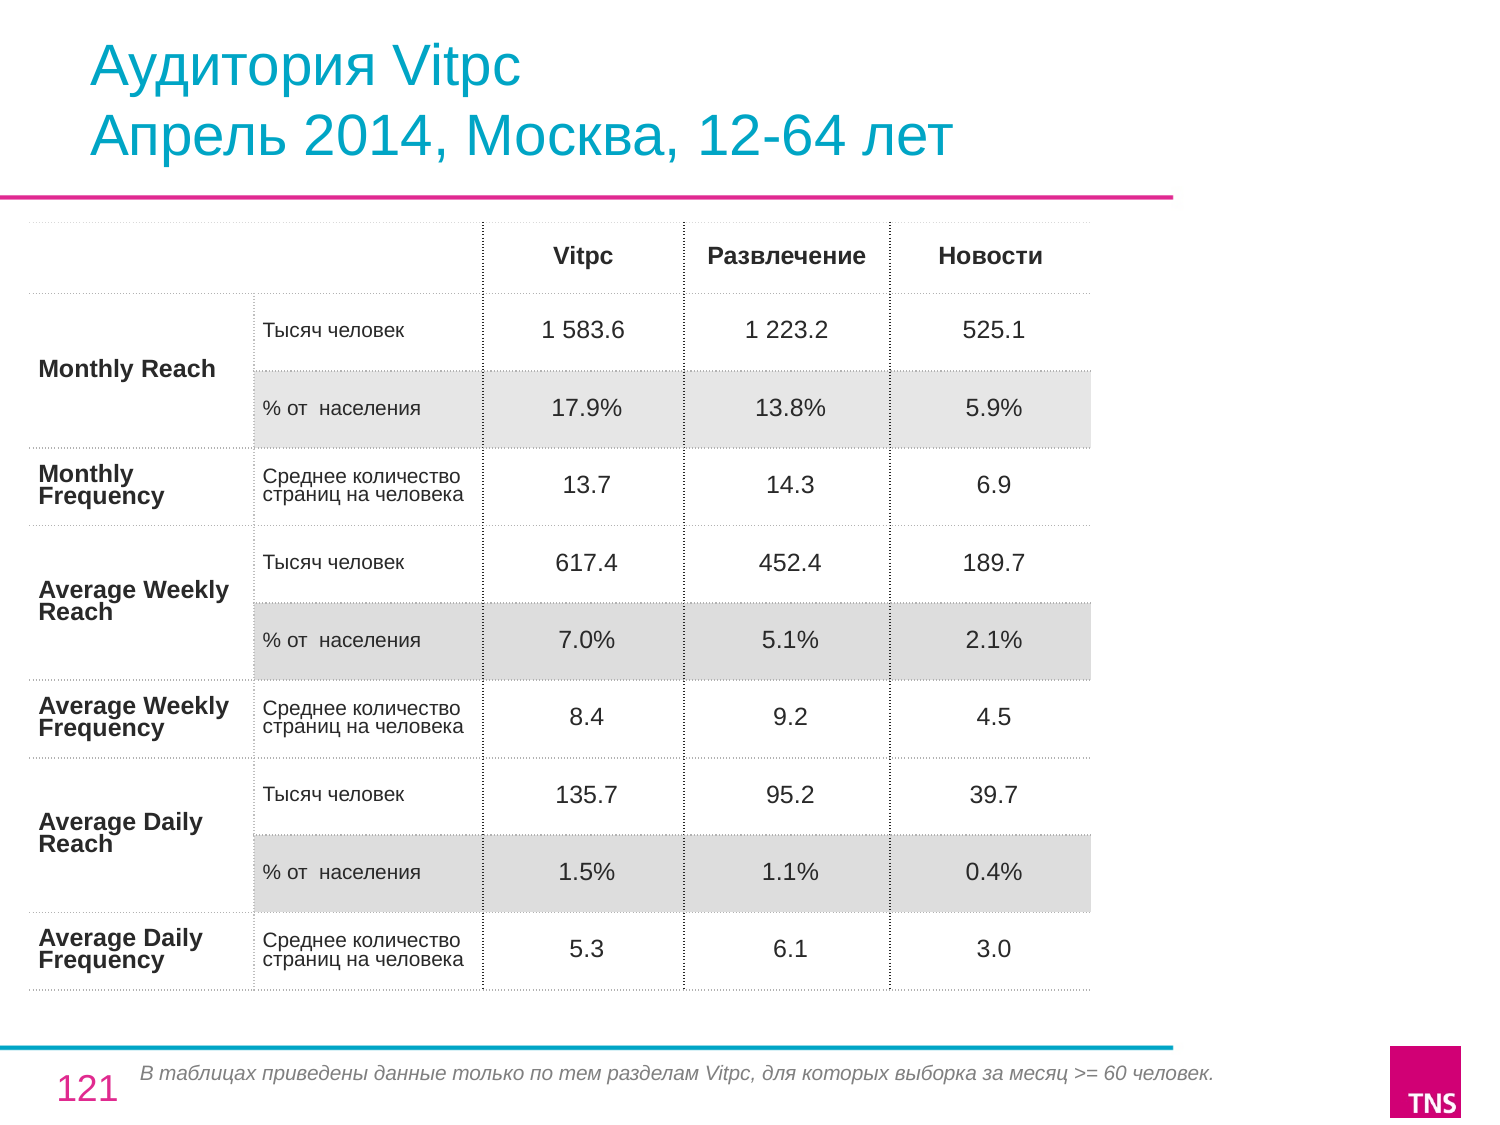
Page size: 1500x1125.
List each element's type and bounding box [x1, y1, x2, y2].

slide_number [40, 1055, 392, 1125]
text_box [124, 1052, 1463, 1092]
table_header [29, 223, 1091, 294]
picture [0, 0, 1500, 1125]
table_cell [29, 294, 1091, 990]
title [74, 8, 1476, 187]
